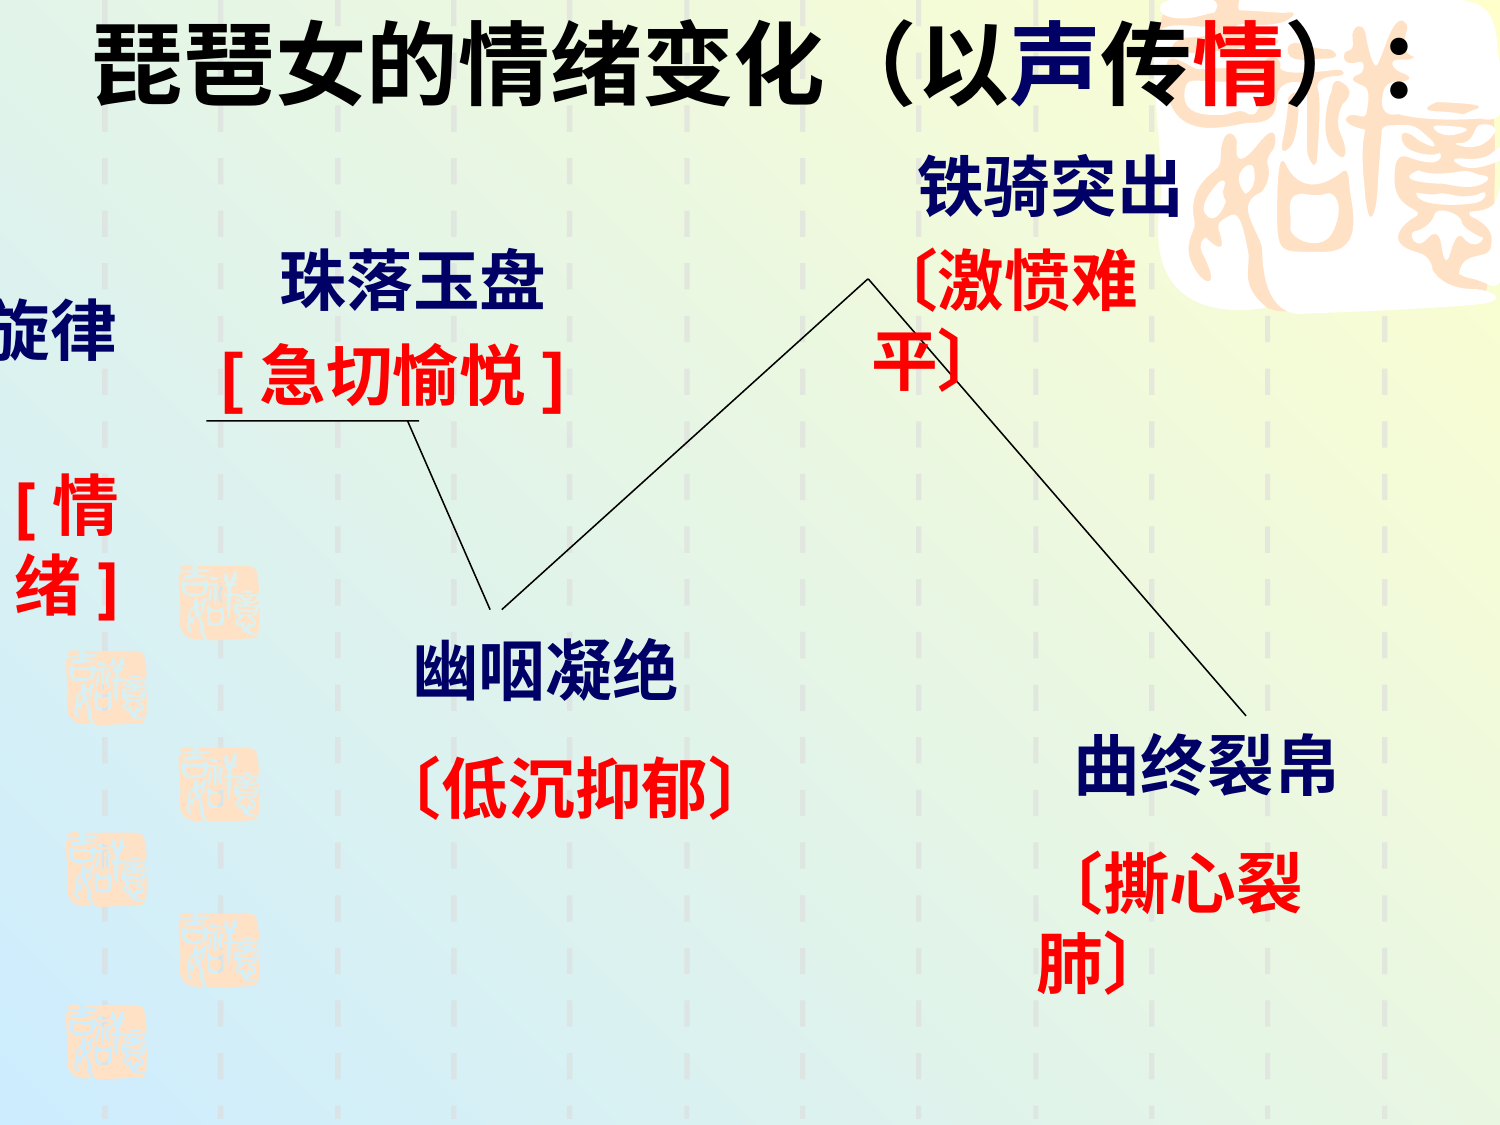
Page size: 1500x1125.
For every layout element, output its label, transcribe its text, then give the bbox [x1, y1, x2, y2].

text_box 旋律 [0, 184, 561, 540]
text_box [急切愉悦] [206, 326, 608, 421]
text_box 琵琶女的情绪变化（以声传情）： [76, 0, 1500, 125]
text_box 〔低沉抑郁〕 [360, 739, 798, 835]
text_box [情绪] [0, 456, 207, 724]
text_box 曲终裂帛 [998, 716, 1376, 971]
text_box 〔撕心裂肺〕 [1021, 834, 1412, 1009]
text_box 幽咽凝绝 [336, 621, 786, 797]
text_box 〔激愤难平〕 [856, 231, 1270, 407]
text_box 铁骑突出 [856, 137, 1258, 231]
text_box 珠落玉盘 [218, 231, 632, 407]
